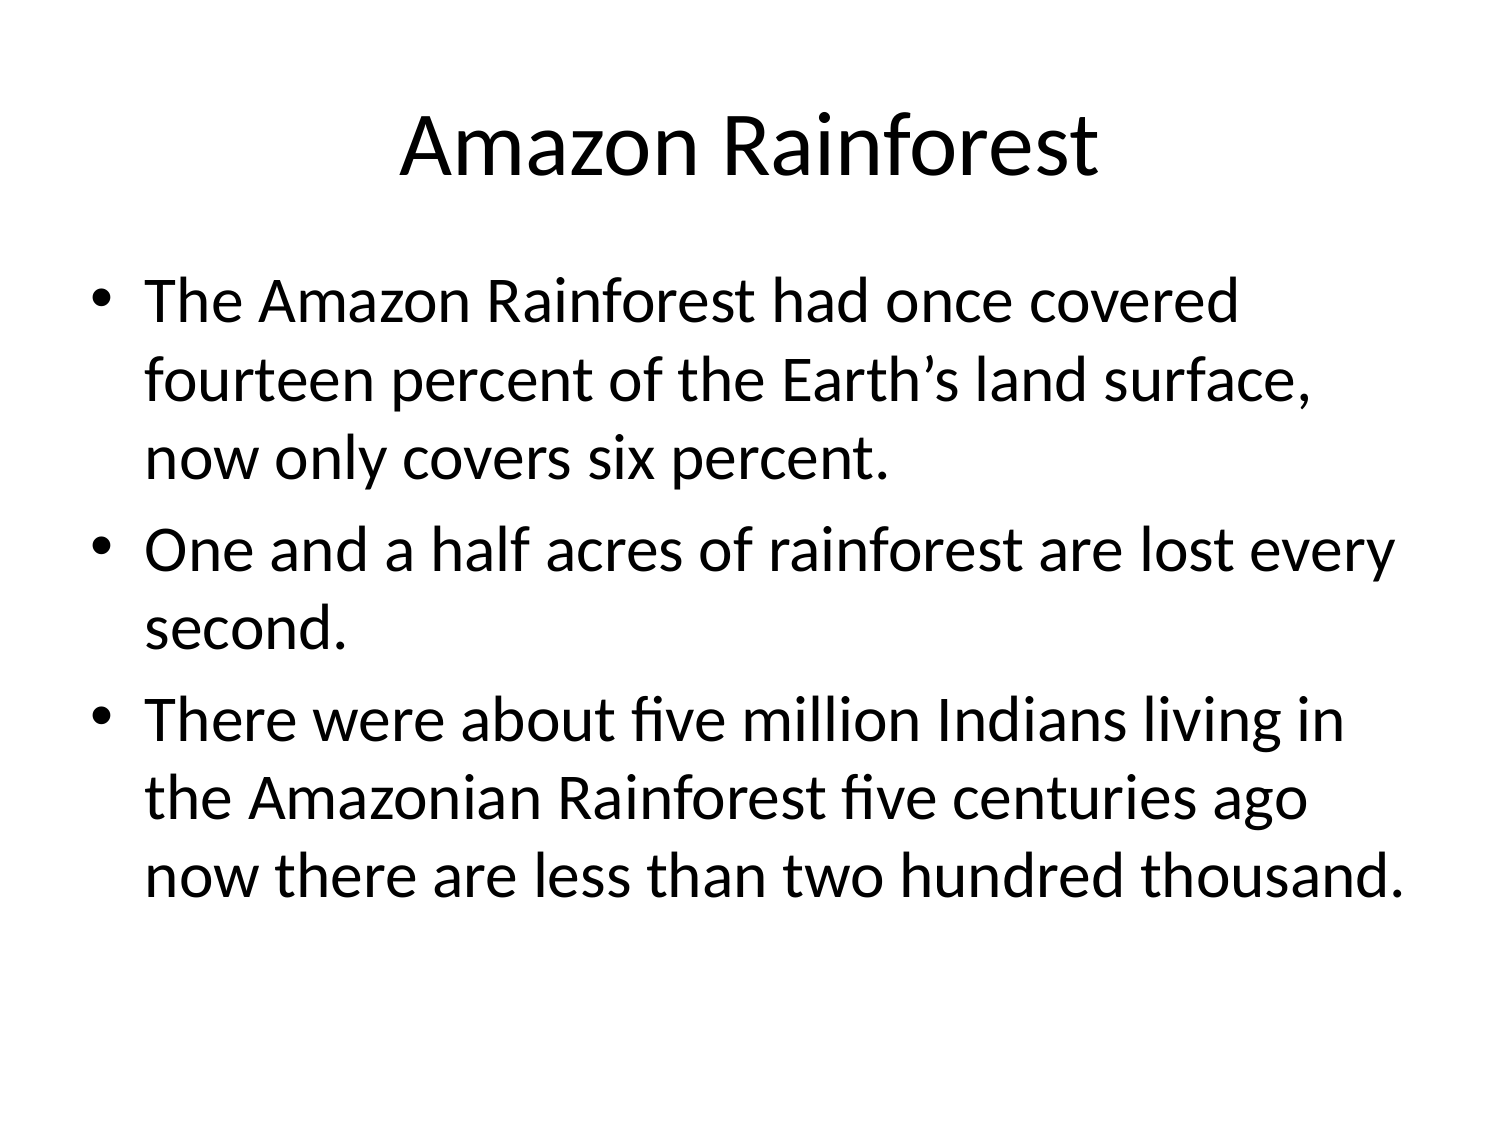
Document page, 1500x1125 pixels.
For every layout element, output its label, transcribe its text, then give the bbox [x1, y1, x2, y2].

list The Amazon Rainforest had once covered fourteen percent of the Earth’s land surface, now only covers six percent. One and a half acres of rainforest are lost every second. There were about five million Indians living in the Amazonian Rainforest five centuries ago now there are less than two hundred thousand. [75, 249, 1425, 950]
title Amazon Rainforest [75, 45, 1425, 233]
